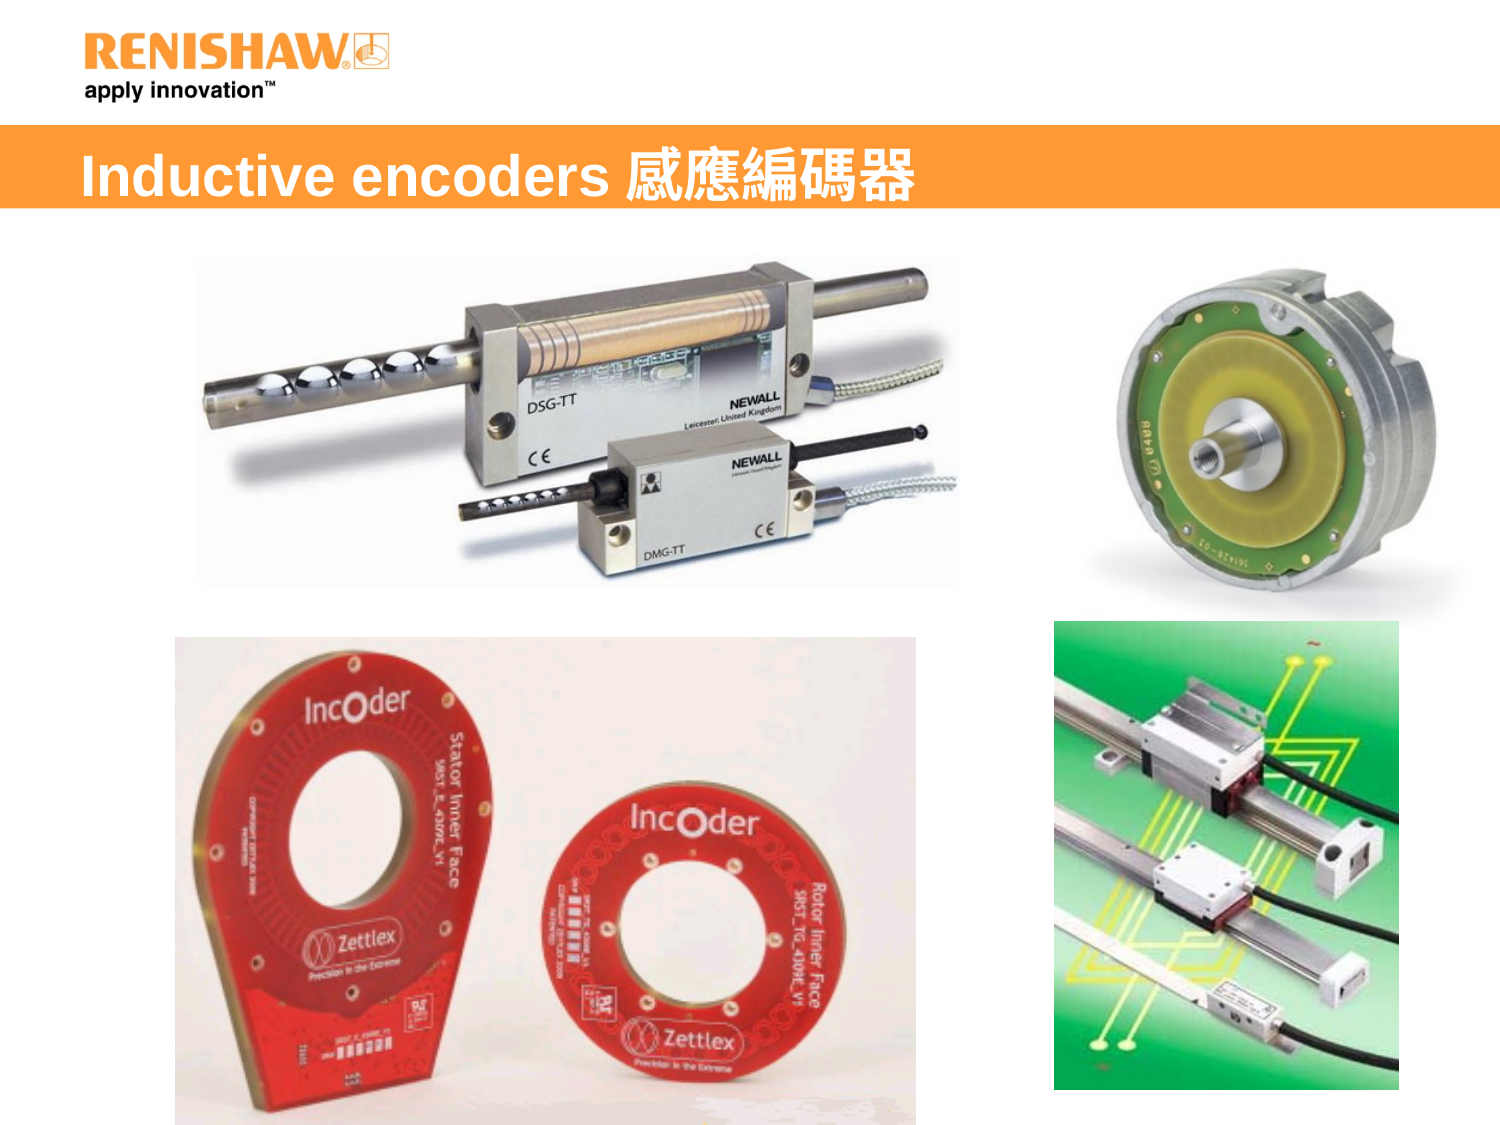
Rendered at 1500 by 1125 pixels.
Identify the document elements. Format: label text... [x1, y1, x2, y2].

picture [1054, 257, 1469, 1091]
title Inductive encoders感應編碼器 [64, 130, 1446, 204]
picture [83, 30, 390, 104]
picture [175, 637, 916, 1125]
picture [194, 255, 961, 589]
